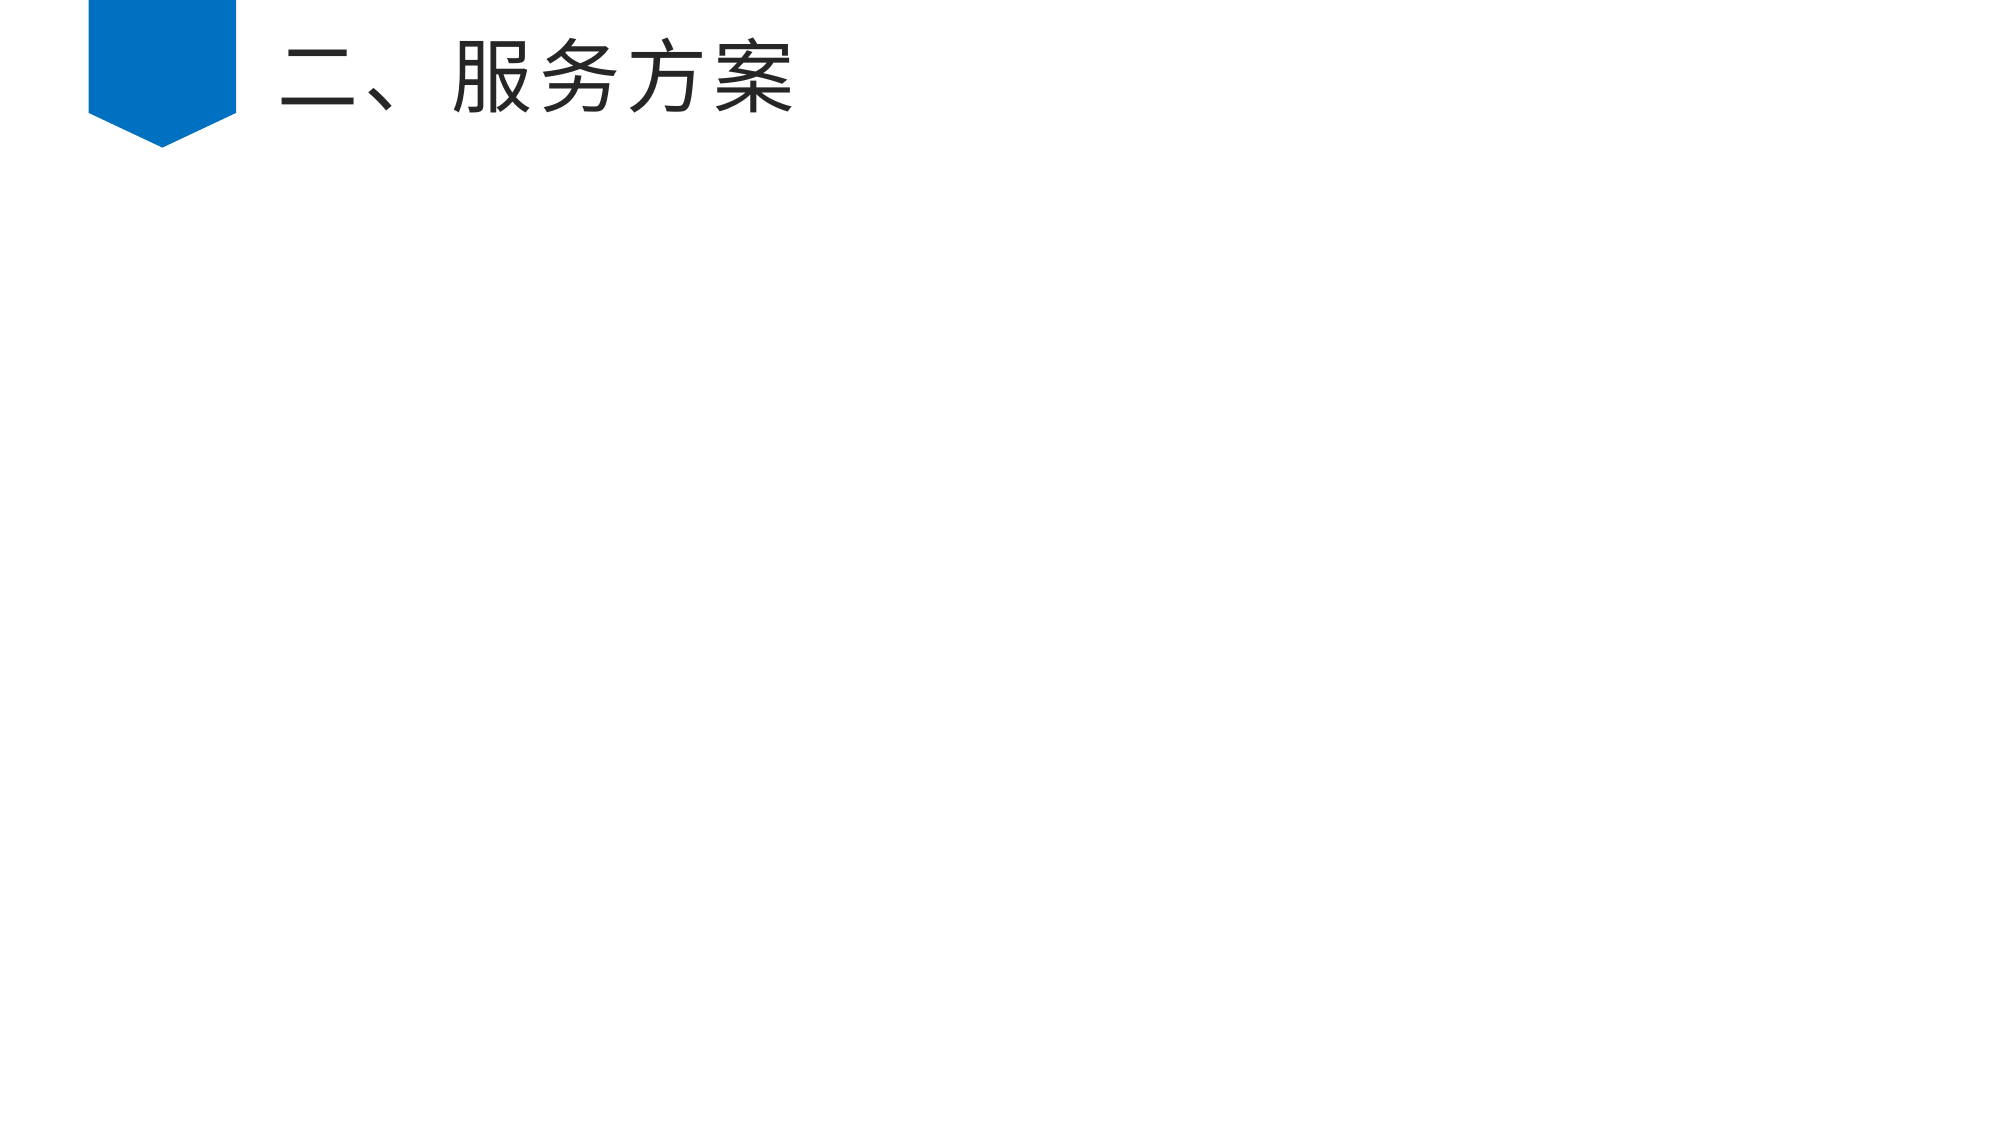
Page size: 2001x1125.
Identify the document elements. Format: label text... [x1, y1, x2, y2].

title 二、服务方案 [262, 15, 1940, 132]
text_box [87, 0, 238, 149]
